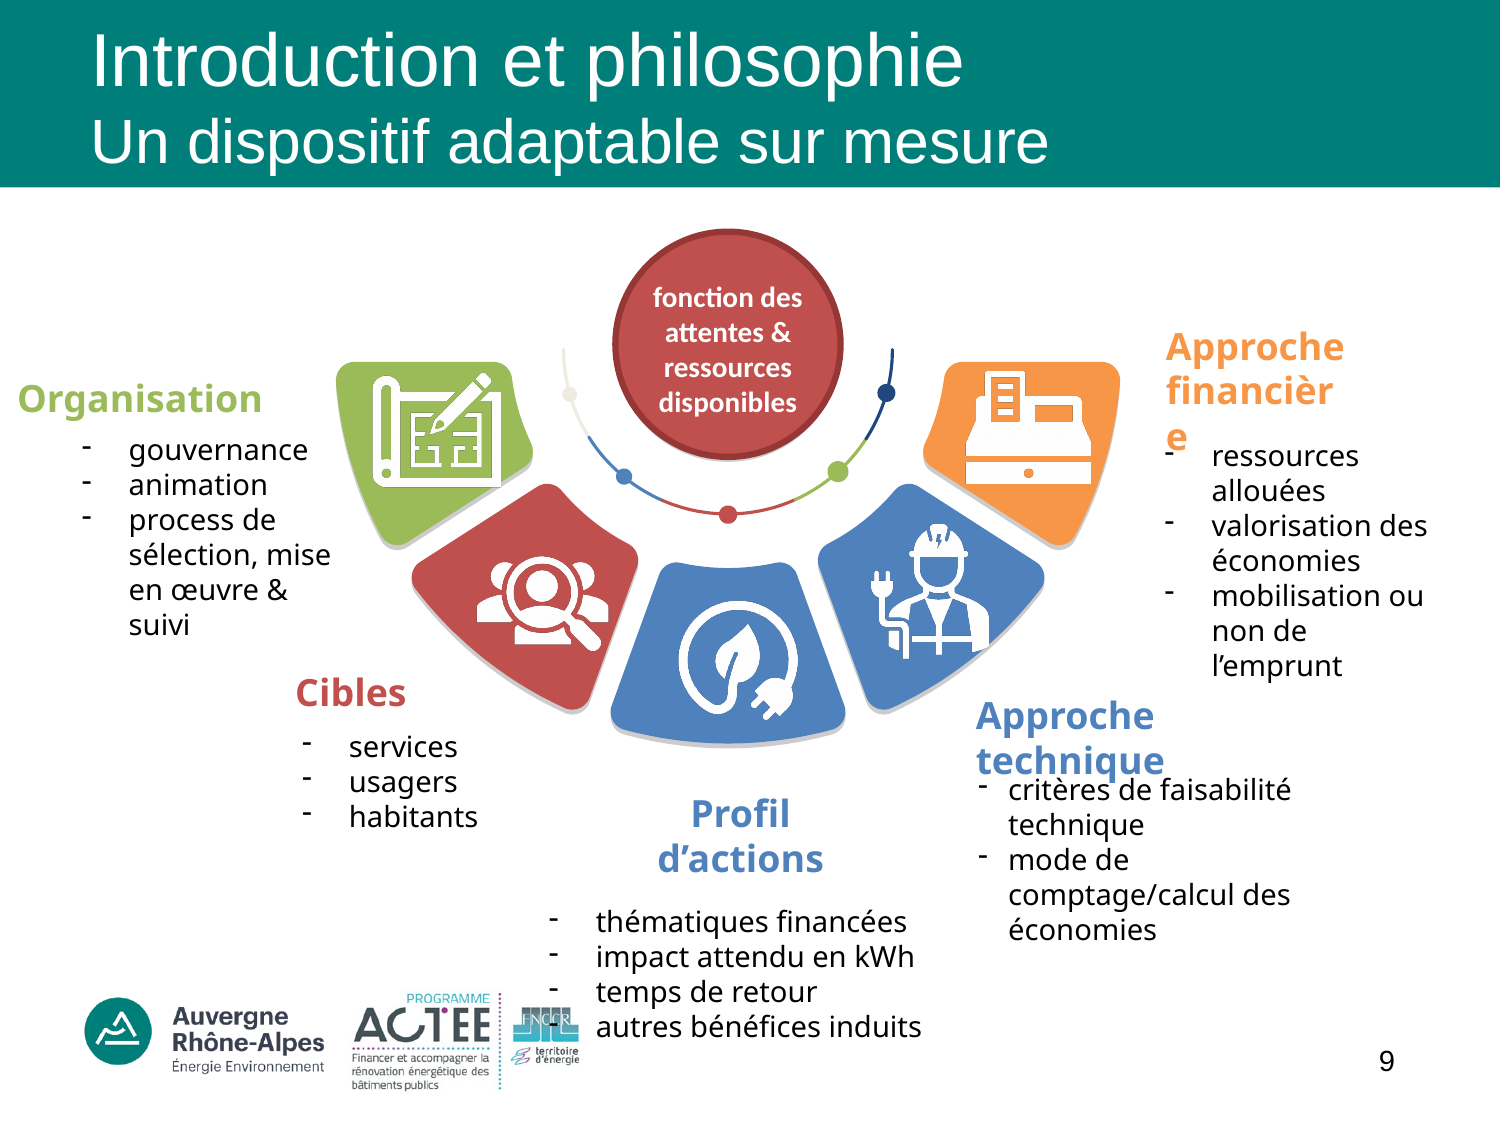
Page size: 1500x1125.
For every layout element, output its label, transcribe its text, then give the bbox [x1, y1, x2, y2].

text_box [960, 708, 1375, 990]
picture [360, 355, 512, 507]
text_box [949, 513, 1121, 749]
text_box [1059, 361, 1448, 631]
picture [467, 527, 619, 679]
title Introduction et philosophie Un dispositif adaptable sur mesure [74, 0, 1500, 188]
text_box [0, 361, 348, 659]
picture [348, 987, 586, 1094]
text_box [279, 662, 528, 813]
picture [76, 987, 337, 1085]
picture [952, 355, 1104, 506]
picture [663, 583, 815, 735]
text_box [533, 664, 945, 1071]
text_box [335, 231, 1121, 662]
picture [863, 516, 1015, 668]
